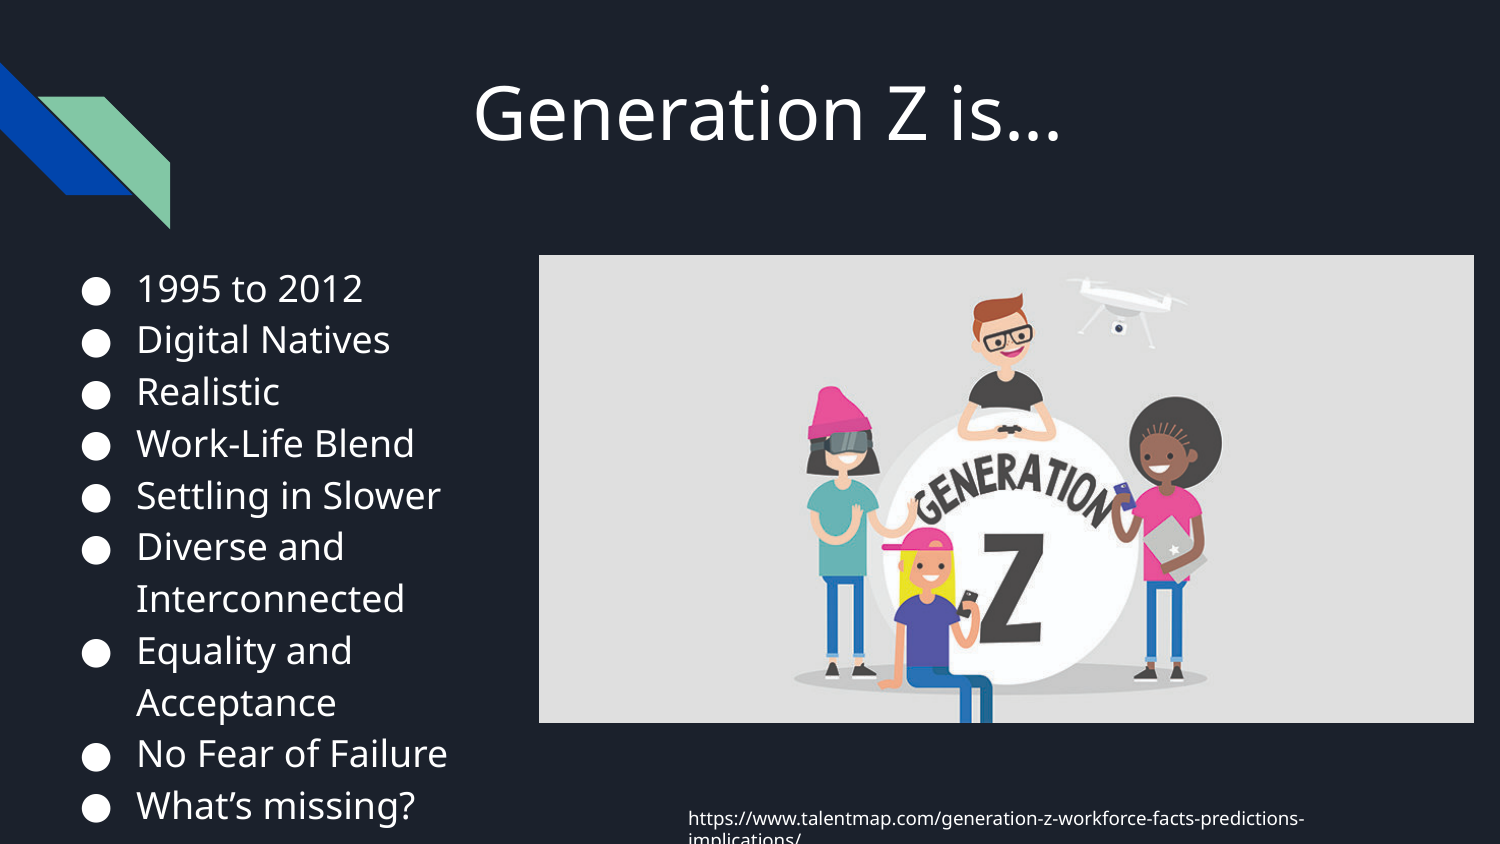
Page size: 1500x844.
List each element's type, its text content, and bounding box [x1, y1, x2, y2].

text_box https://www.talentmap.com/generation-z-workforce-facts-predictions-implications/ [673, 795, 1406, 818]
picture [539, 255, 1474, 724]
title Generation Z is... [301, 50, 1236, 201]
list 1995 to 2012 Digital Natives Realistic Work-Life Blend Settling in Slower Diverse and Interconnected Equality and Acceptance No Fear of Failure What’s missing? [46, 242, 577, 844]
